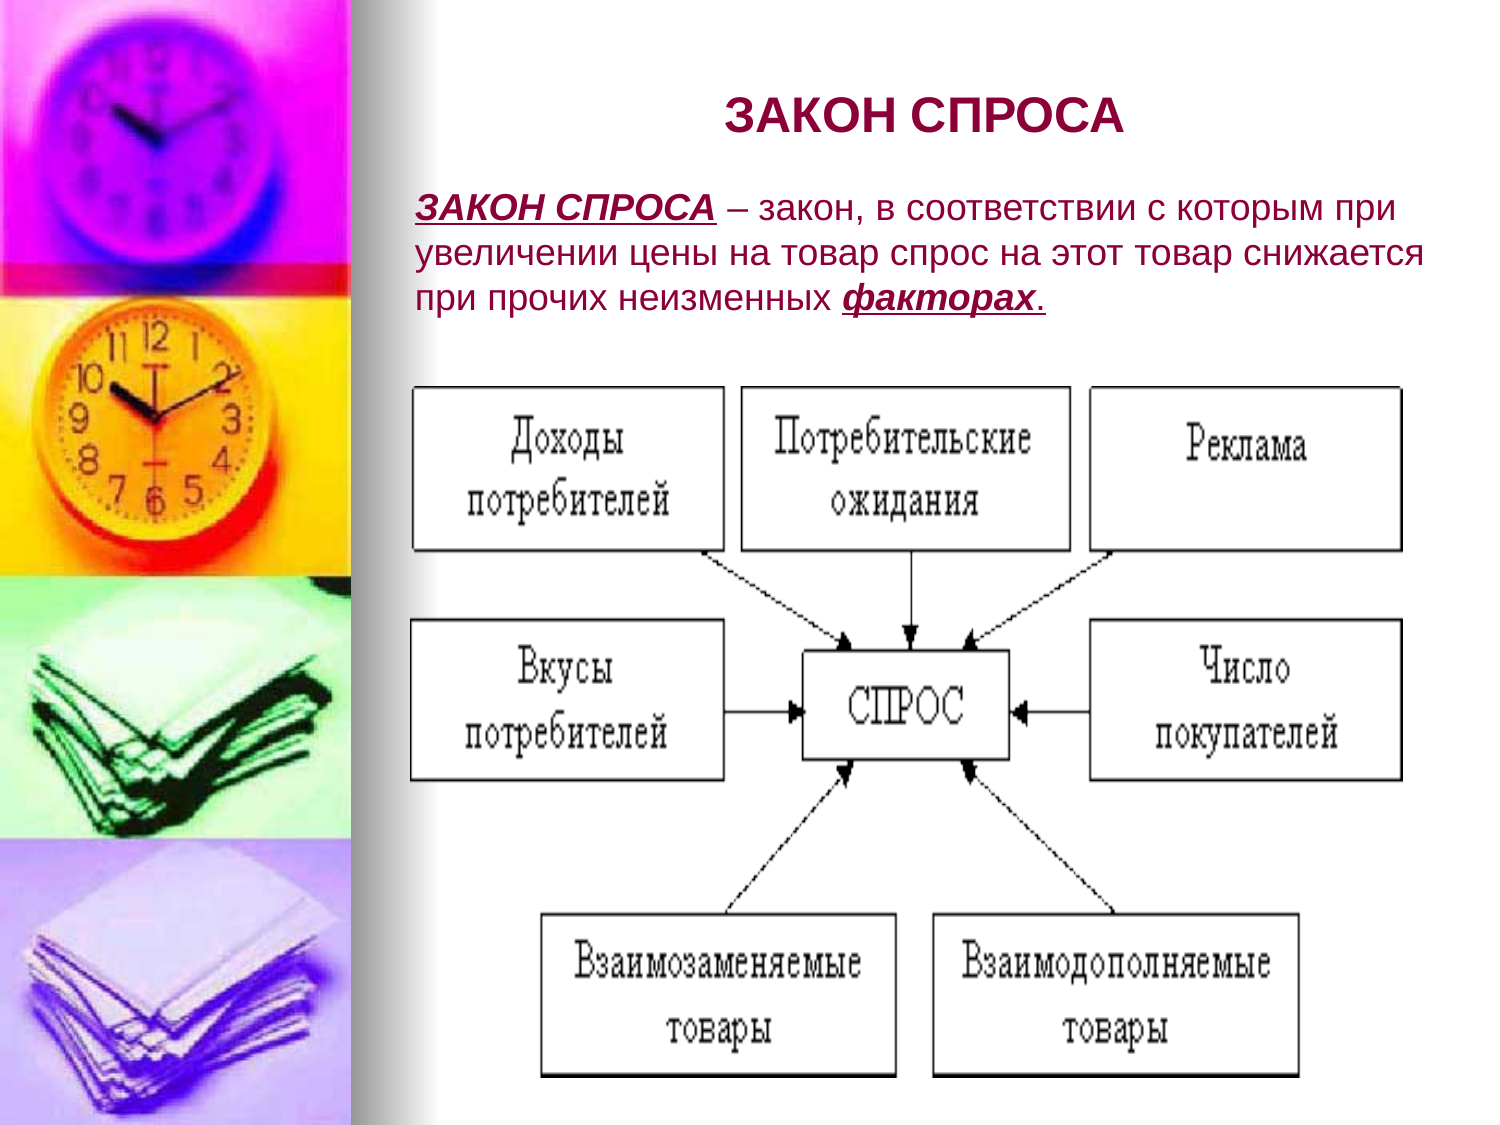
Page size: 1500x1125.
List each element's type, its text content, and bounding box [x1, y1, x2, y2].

picture [409, 386, 1403, 1079]
title ЗАКОН СПРОСА [399, 37, 1451, 175]
list ЗАКОН СПРОСА – закон, в соответствии с которым при увеличении цены на товар спрос на этот товар снижается при прочих неизменных факторах. [399, 175, 1451, 1001]
picture [0, 0, 351, 1125]
